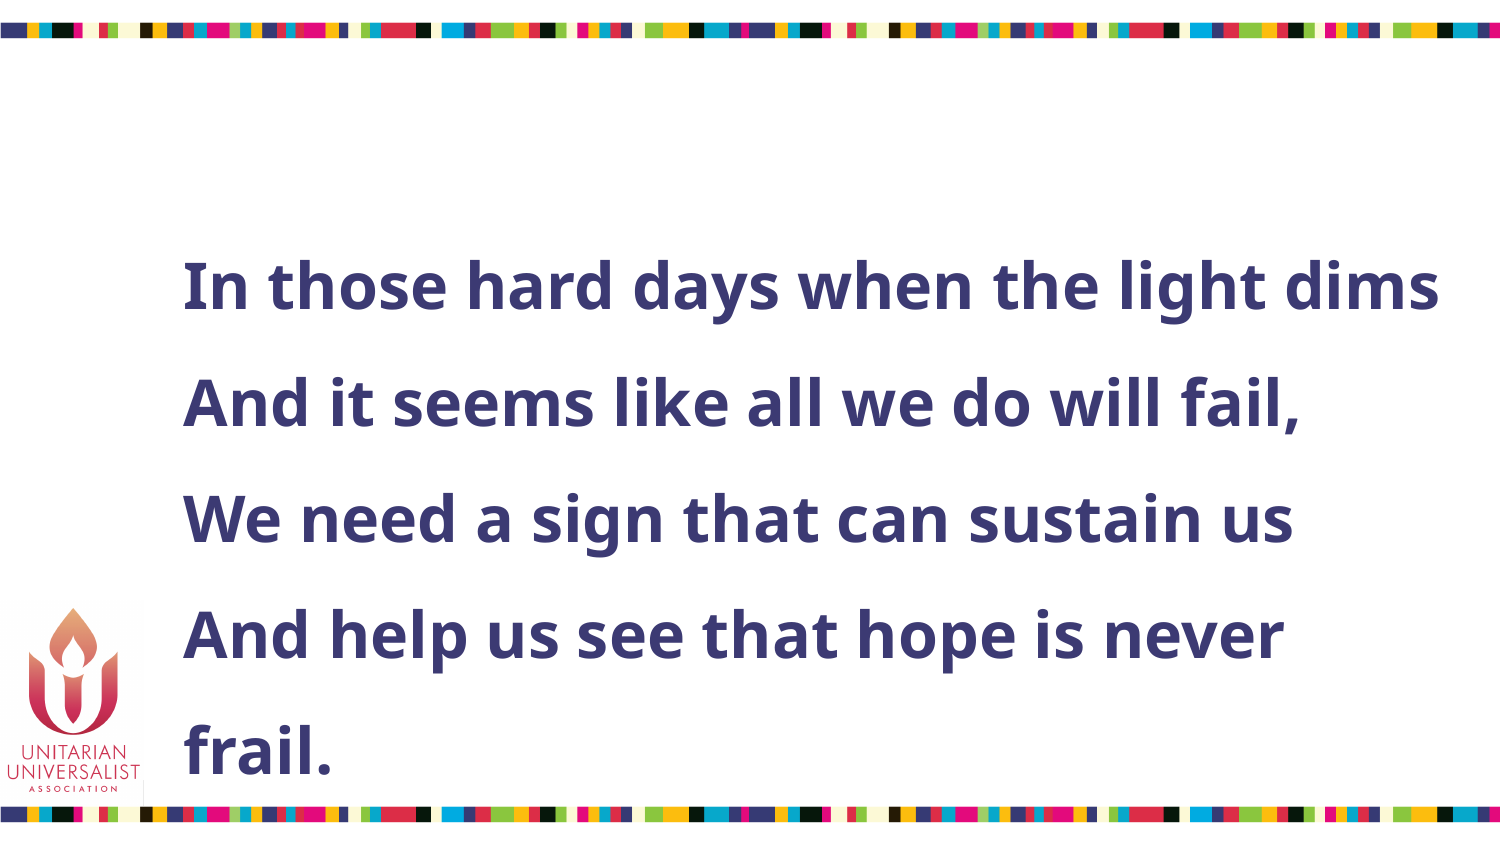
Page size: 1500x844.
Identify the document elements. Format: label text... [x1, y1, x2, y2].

picture [0, 22, 1500, 40]
text_box In those hard days when the light dims And it seems like all we do will fail, We need a sign that can sustain us And help us see that hope is never frail. [168, 191, 1463, 803]
picture [0, 600, 1500, 824]
